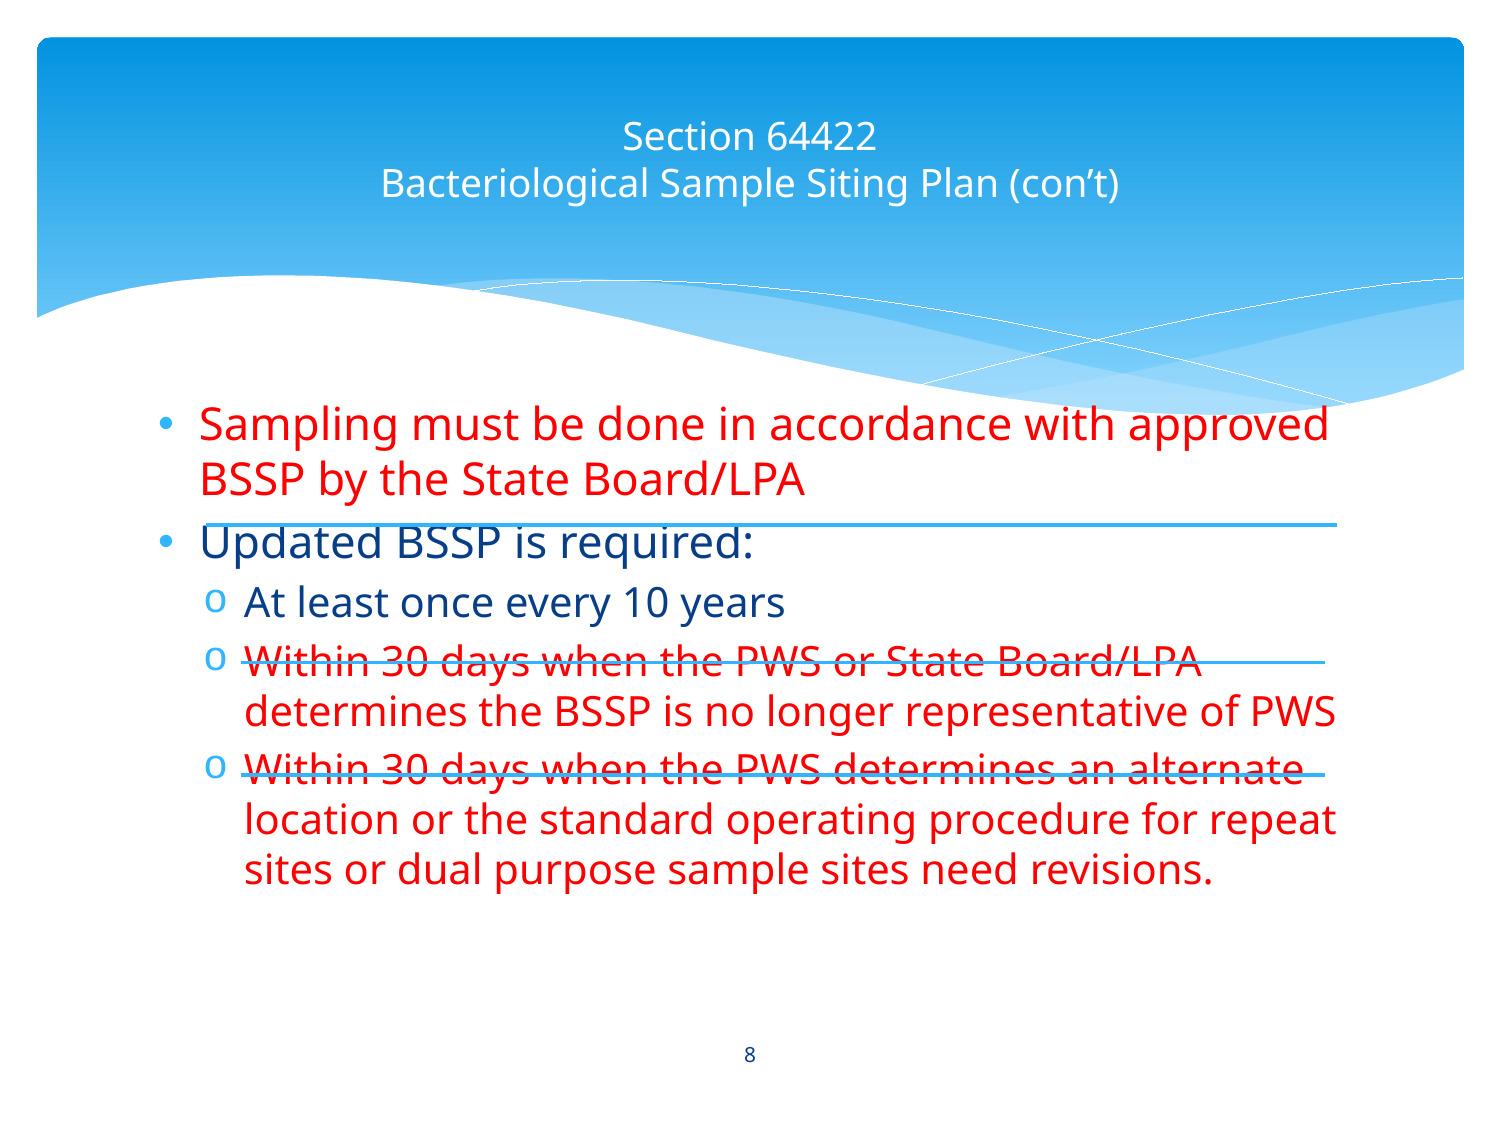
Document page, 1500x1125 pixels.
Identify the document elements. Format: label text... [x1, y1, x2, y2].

title Section 64422 Bacteriological Sample Siting Plan (con’t) [75, 55, 1425, 261]
list Sampling must be done in accordance with approved BSSP by the State Board/LPA Updated BSSP is required: At least once every 10 years Within 30 days when the PWS or State Board/LPA determines the BSSP is no longer representative of PWS Within 30 days when the PWS determines an alternate location or the standard operating procedure for repeat sites or dual purpose sample sites need revisions. [143, 387, 1359, 1005]
slide_number 8 [654, 1025, 846, 1086]
